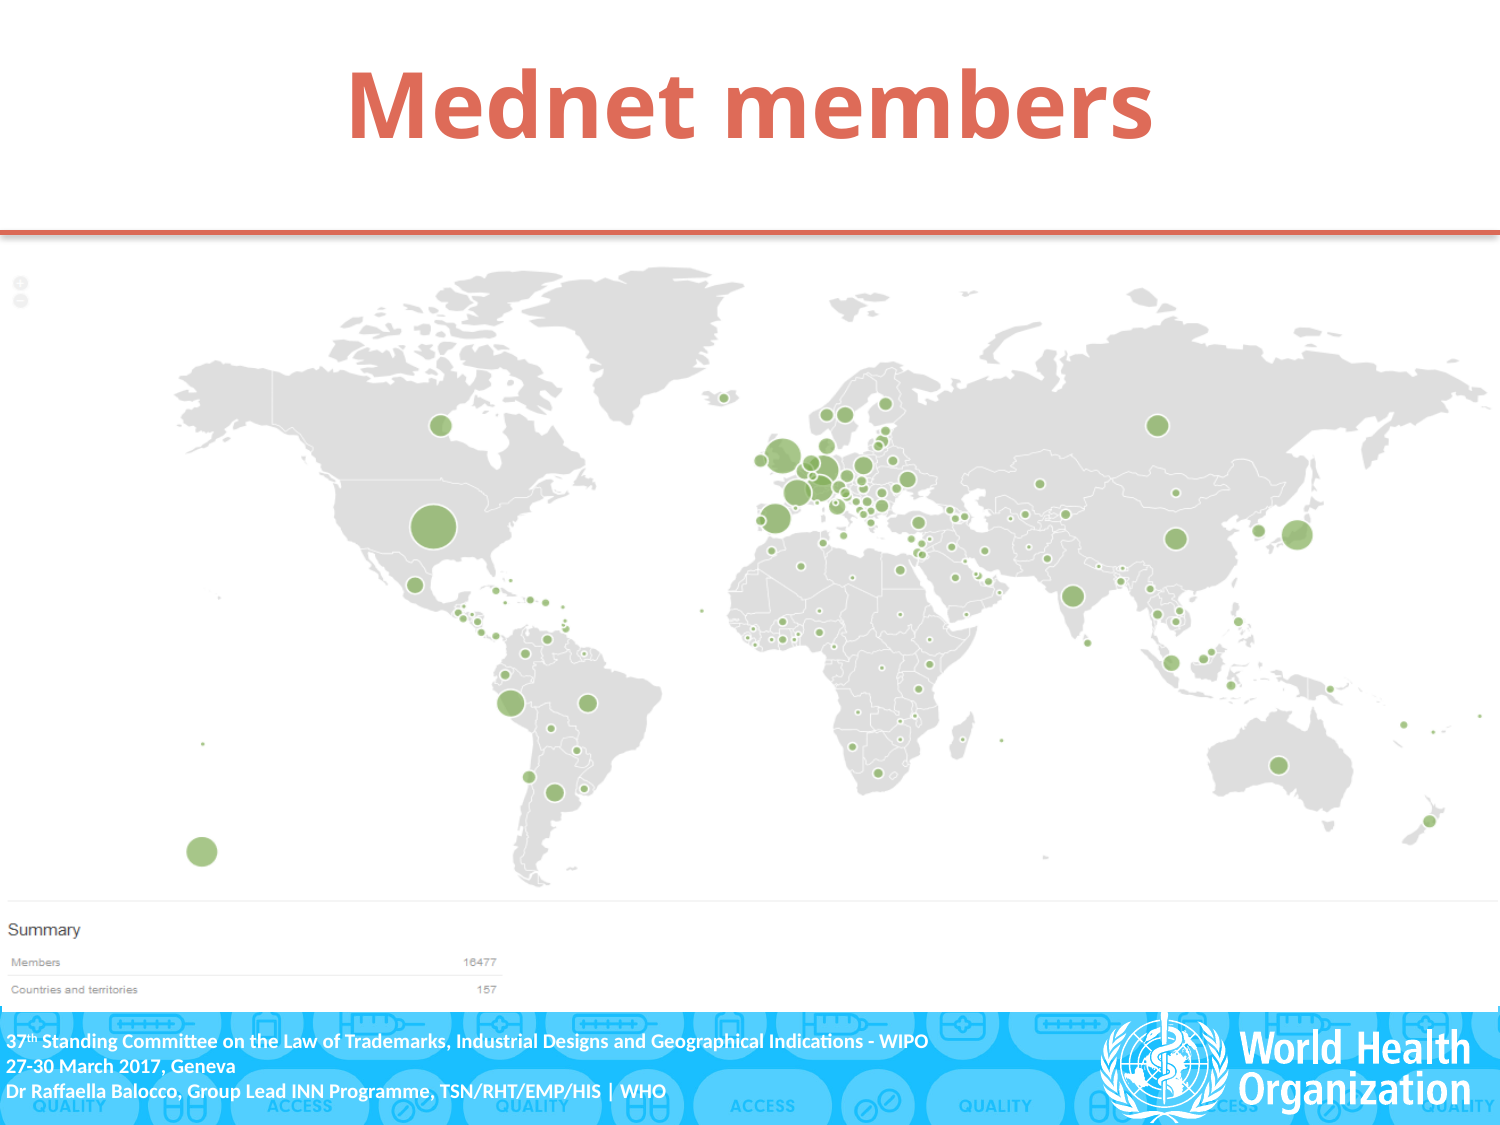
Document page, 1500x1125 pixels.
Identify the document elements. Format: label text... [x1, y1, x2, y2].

picture [0, 250, 1500, 1125]
title Mednet members [0, 0, 1500, 204]
